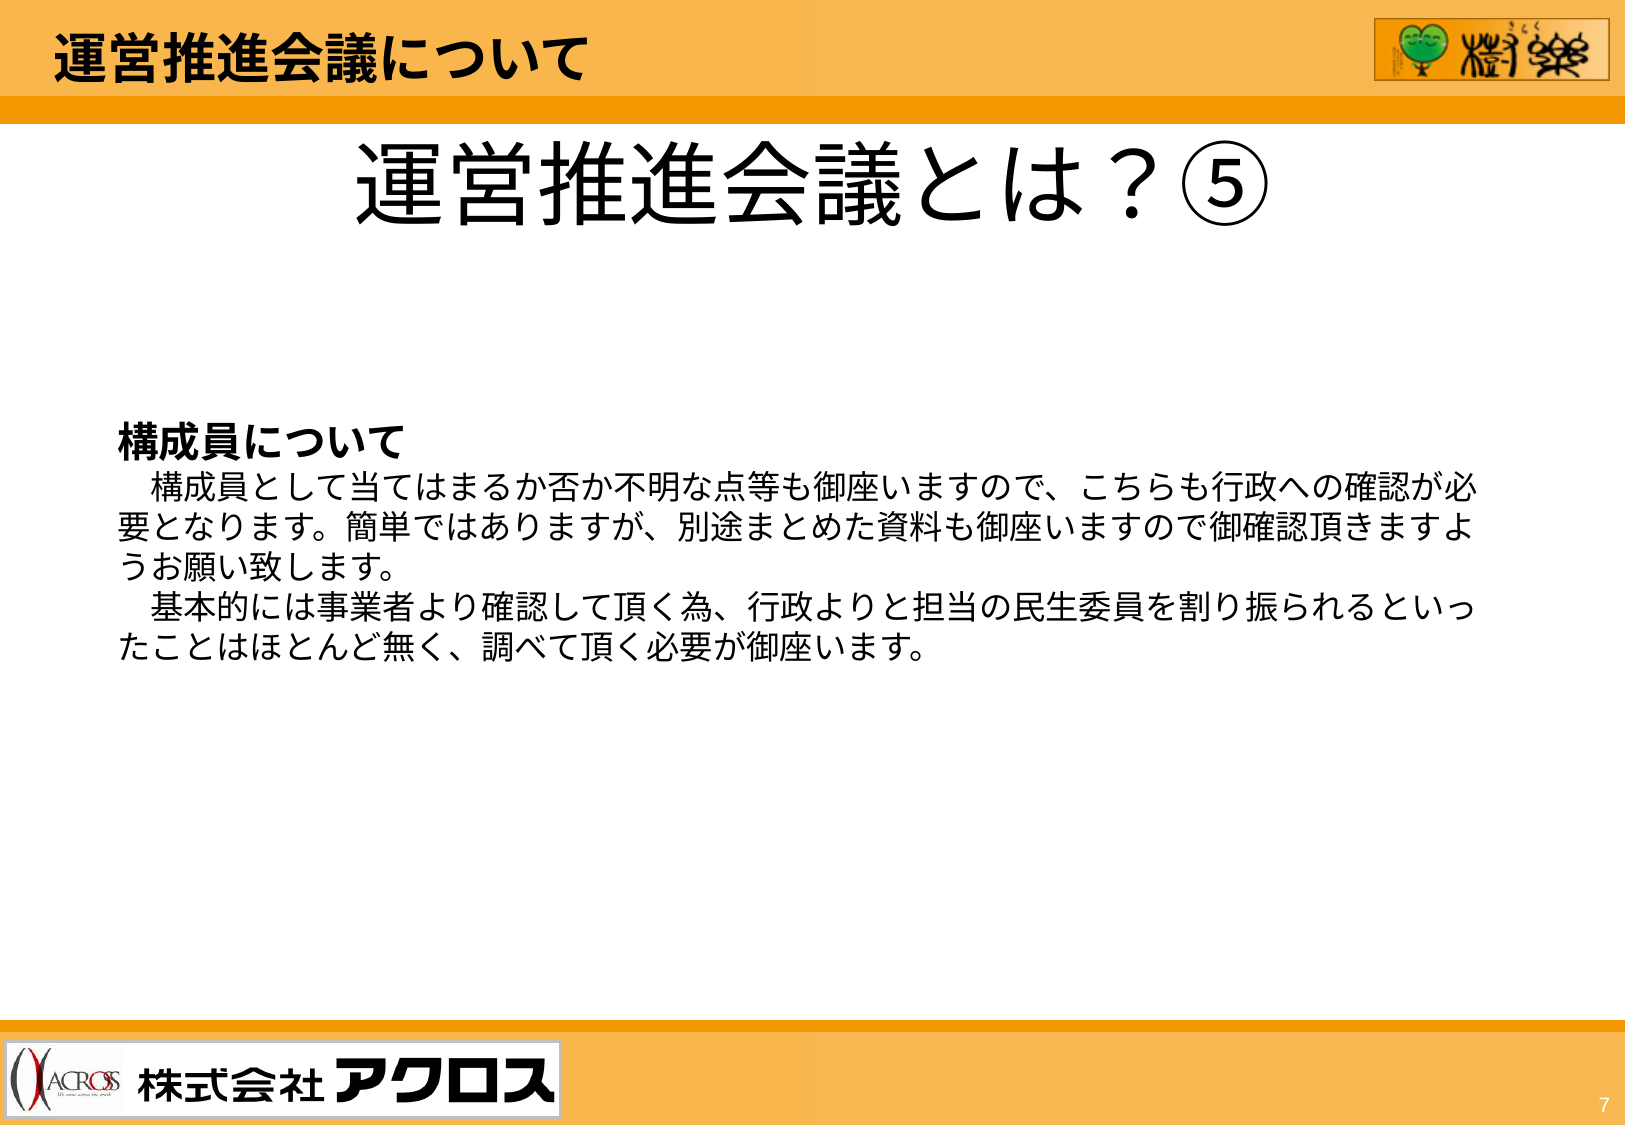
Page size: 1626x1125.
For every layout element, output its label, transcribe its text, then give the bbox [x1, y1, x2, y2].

text_box 運営推進会議について [38, 0, 1004, 96]
picture [0, 1020, 1625, 1125]
text_box 構成員について 構成員として当てはまるか否か不明な点等も御座いますので、こちらも行政への確認が必要となります。簡単ではありますが、別途まとめた資料も御座いますので御確認頂きますようお願い致します。 基本的には事業者より確認して頂く為、行政よりと担当の民生委員を割り振られるといったことはほとんど無く、調べて頂く必要が御座います。 [100, 243, 1520, 968]
picture [0, 0, 1625, 124]
slide_number 7 [1452, 1082, 1625, 1125]
text_box 運営推進会議とは？⑤ [81, 120, 1544, 238]
